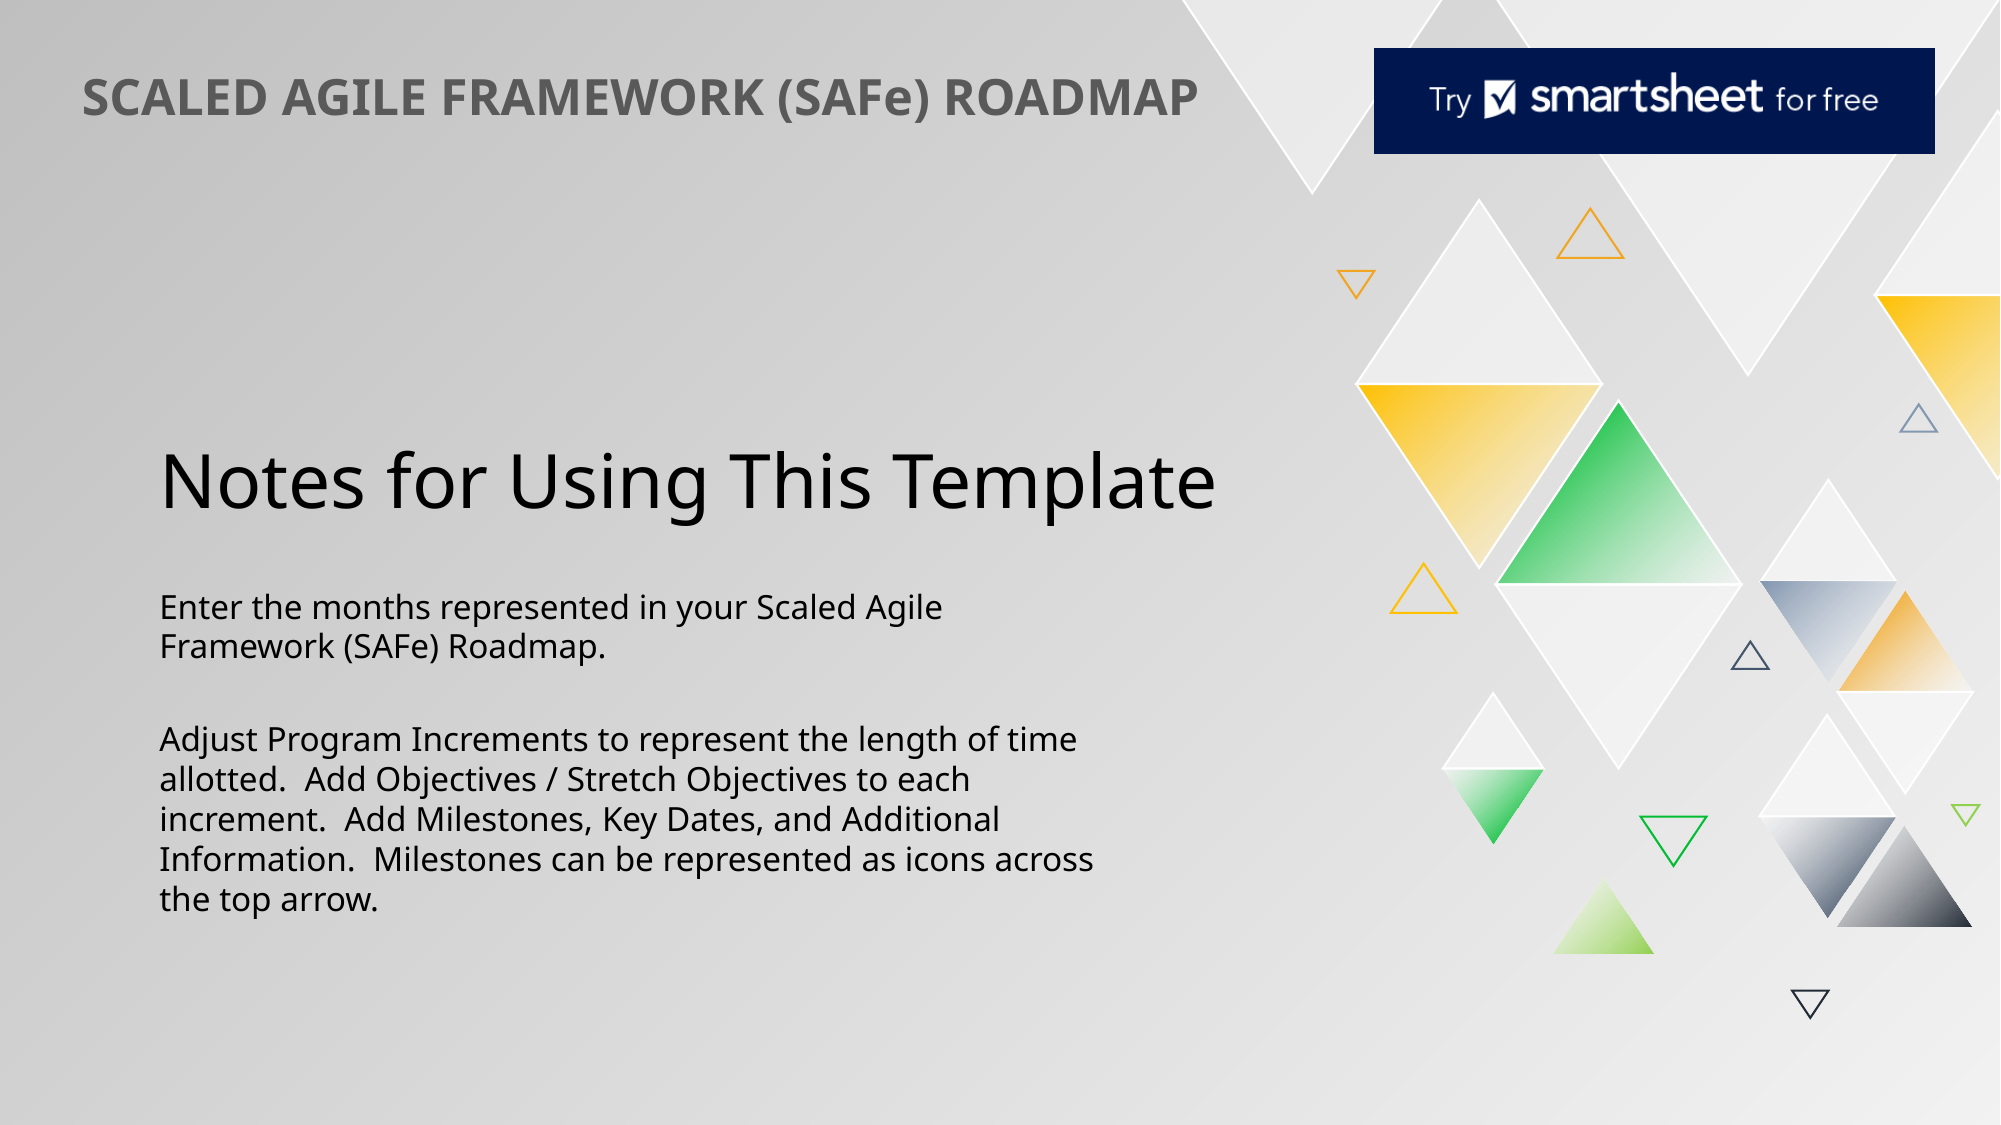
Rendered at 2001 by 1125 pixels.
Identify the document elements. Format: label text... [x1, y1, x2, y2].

text_box Notes for Using This Template [144, 425, 1181, 531]
text_box Enter the months represented in your Scaled Agile Framework (SAFe) Roadmap. Adjust Program Increments to represent the length of time allotted. Add Objectives / Stretch Objectives to each increment. Add Milestones, Key Dates, and Additional Information. Milestones can be represented as icons across the top arrow. [144, 578, 1123, 925]
text_box SCALED AGILE FRAMEWORK (SAFe) ROADMAP [67, 57, 1181, 133]
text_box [1181, 0, 2000, 1018]
picture [1374, 48, 1935, 154]
